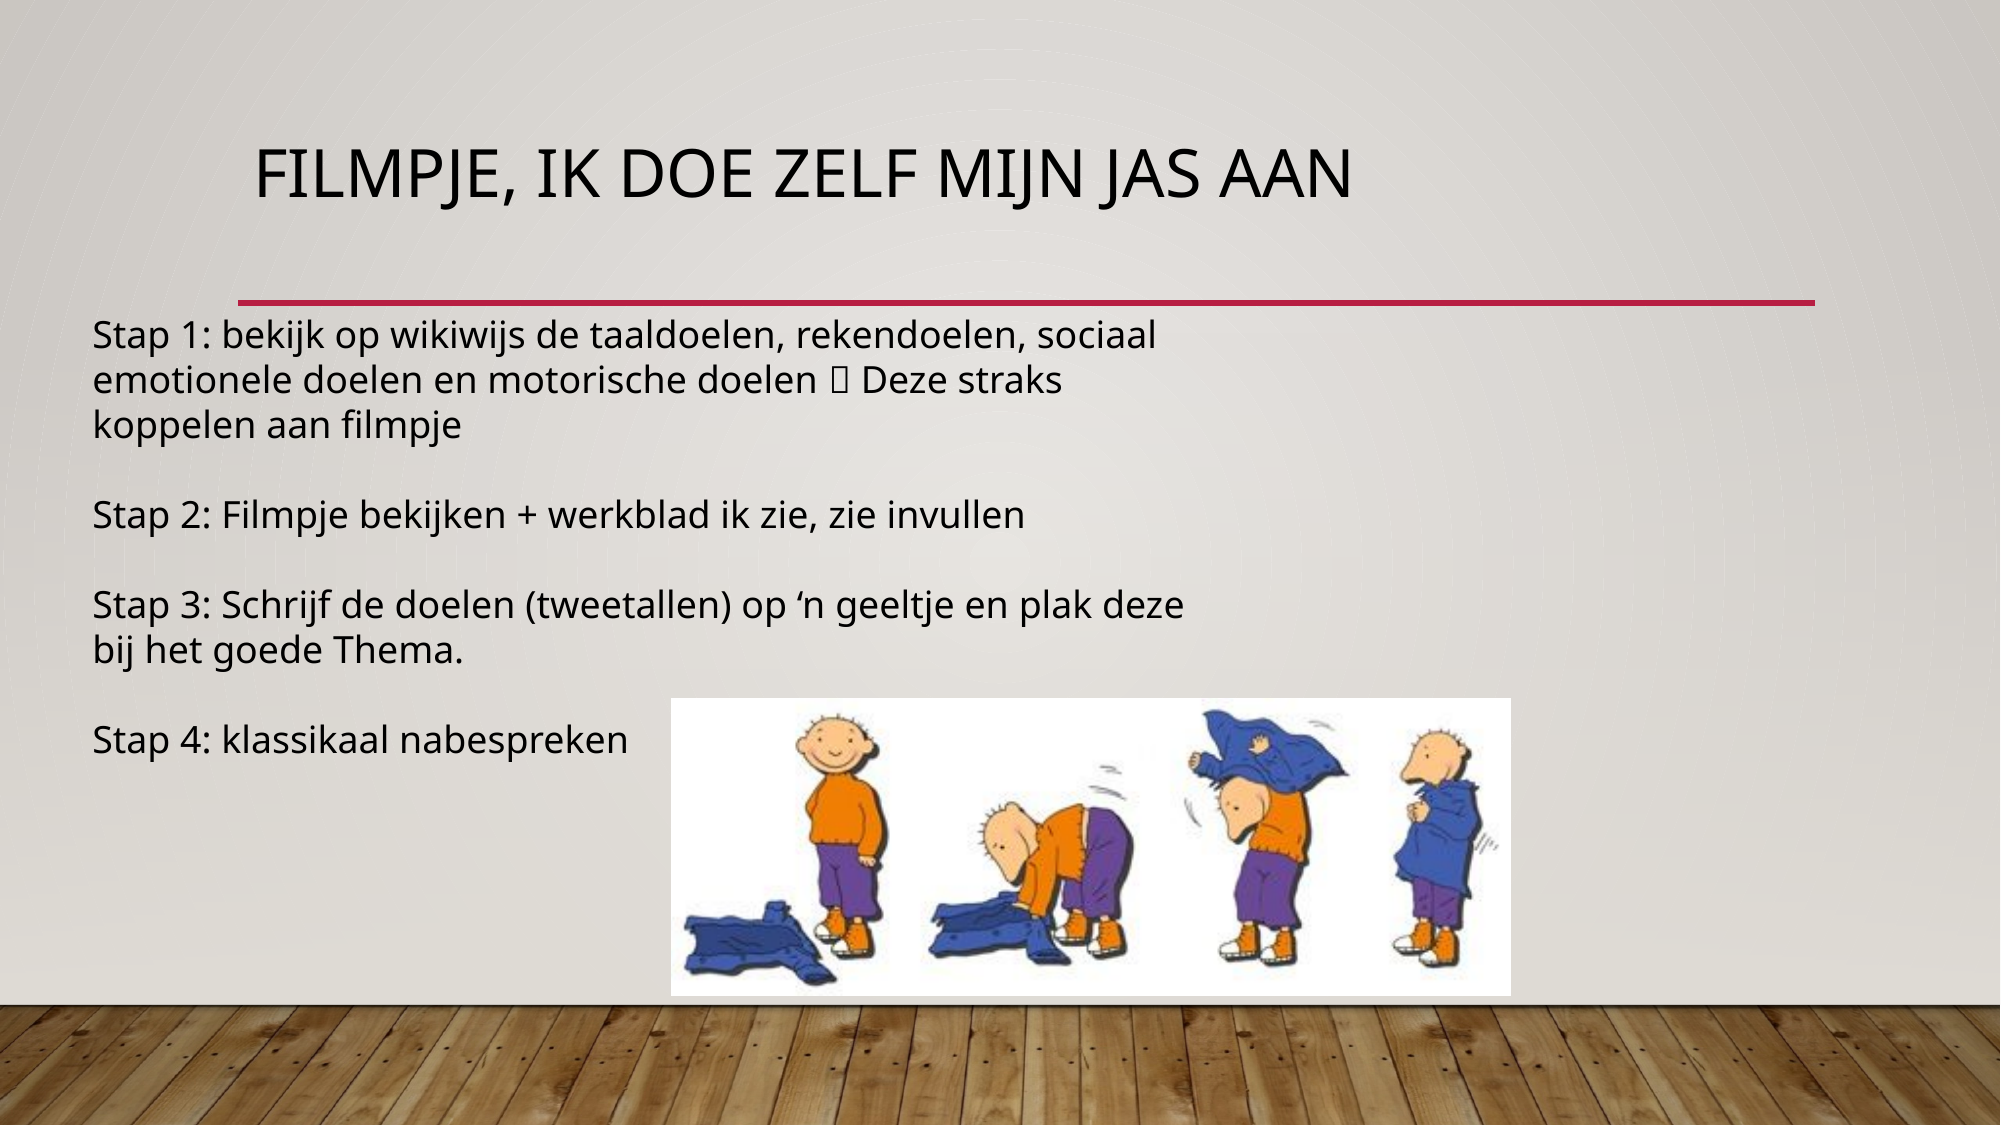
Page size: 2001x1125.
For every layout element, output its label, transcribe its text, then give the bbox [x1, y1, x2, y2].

text_box Stap 1: bekijk op wikiwijs de taaldoelen, rekendoelen, sociaal emotionele doelen en motorische doelen  Deze straks koppelen aan filmpje Stap 2: Filmpje bekijken + werkblad ik zie, zie invullen Stap 3: Schrijf de doelen (tweetallen) op ‘n geeltje en plak deze bij het goede Thema. Stap 4: klassikaal nabespreken [77, 304, 1207, 769]
picture [671, 698, 1511, 996]
title Filmpje, ik doe zelf mijn jas aan [238, 131, 1814, 305]
picture [0, 1005, 2000, 1125]
